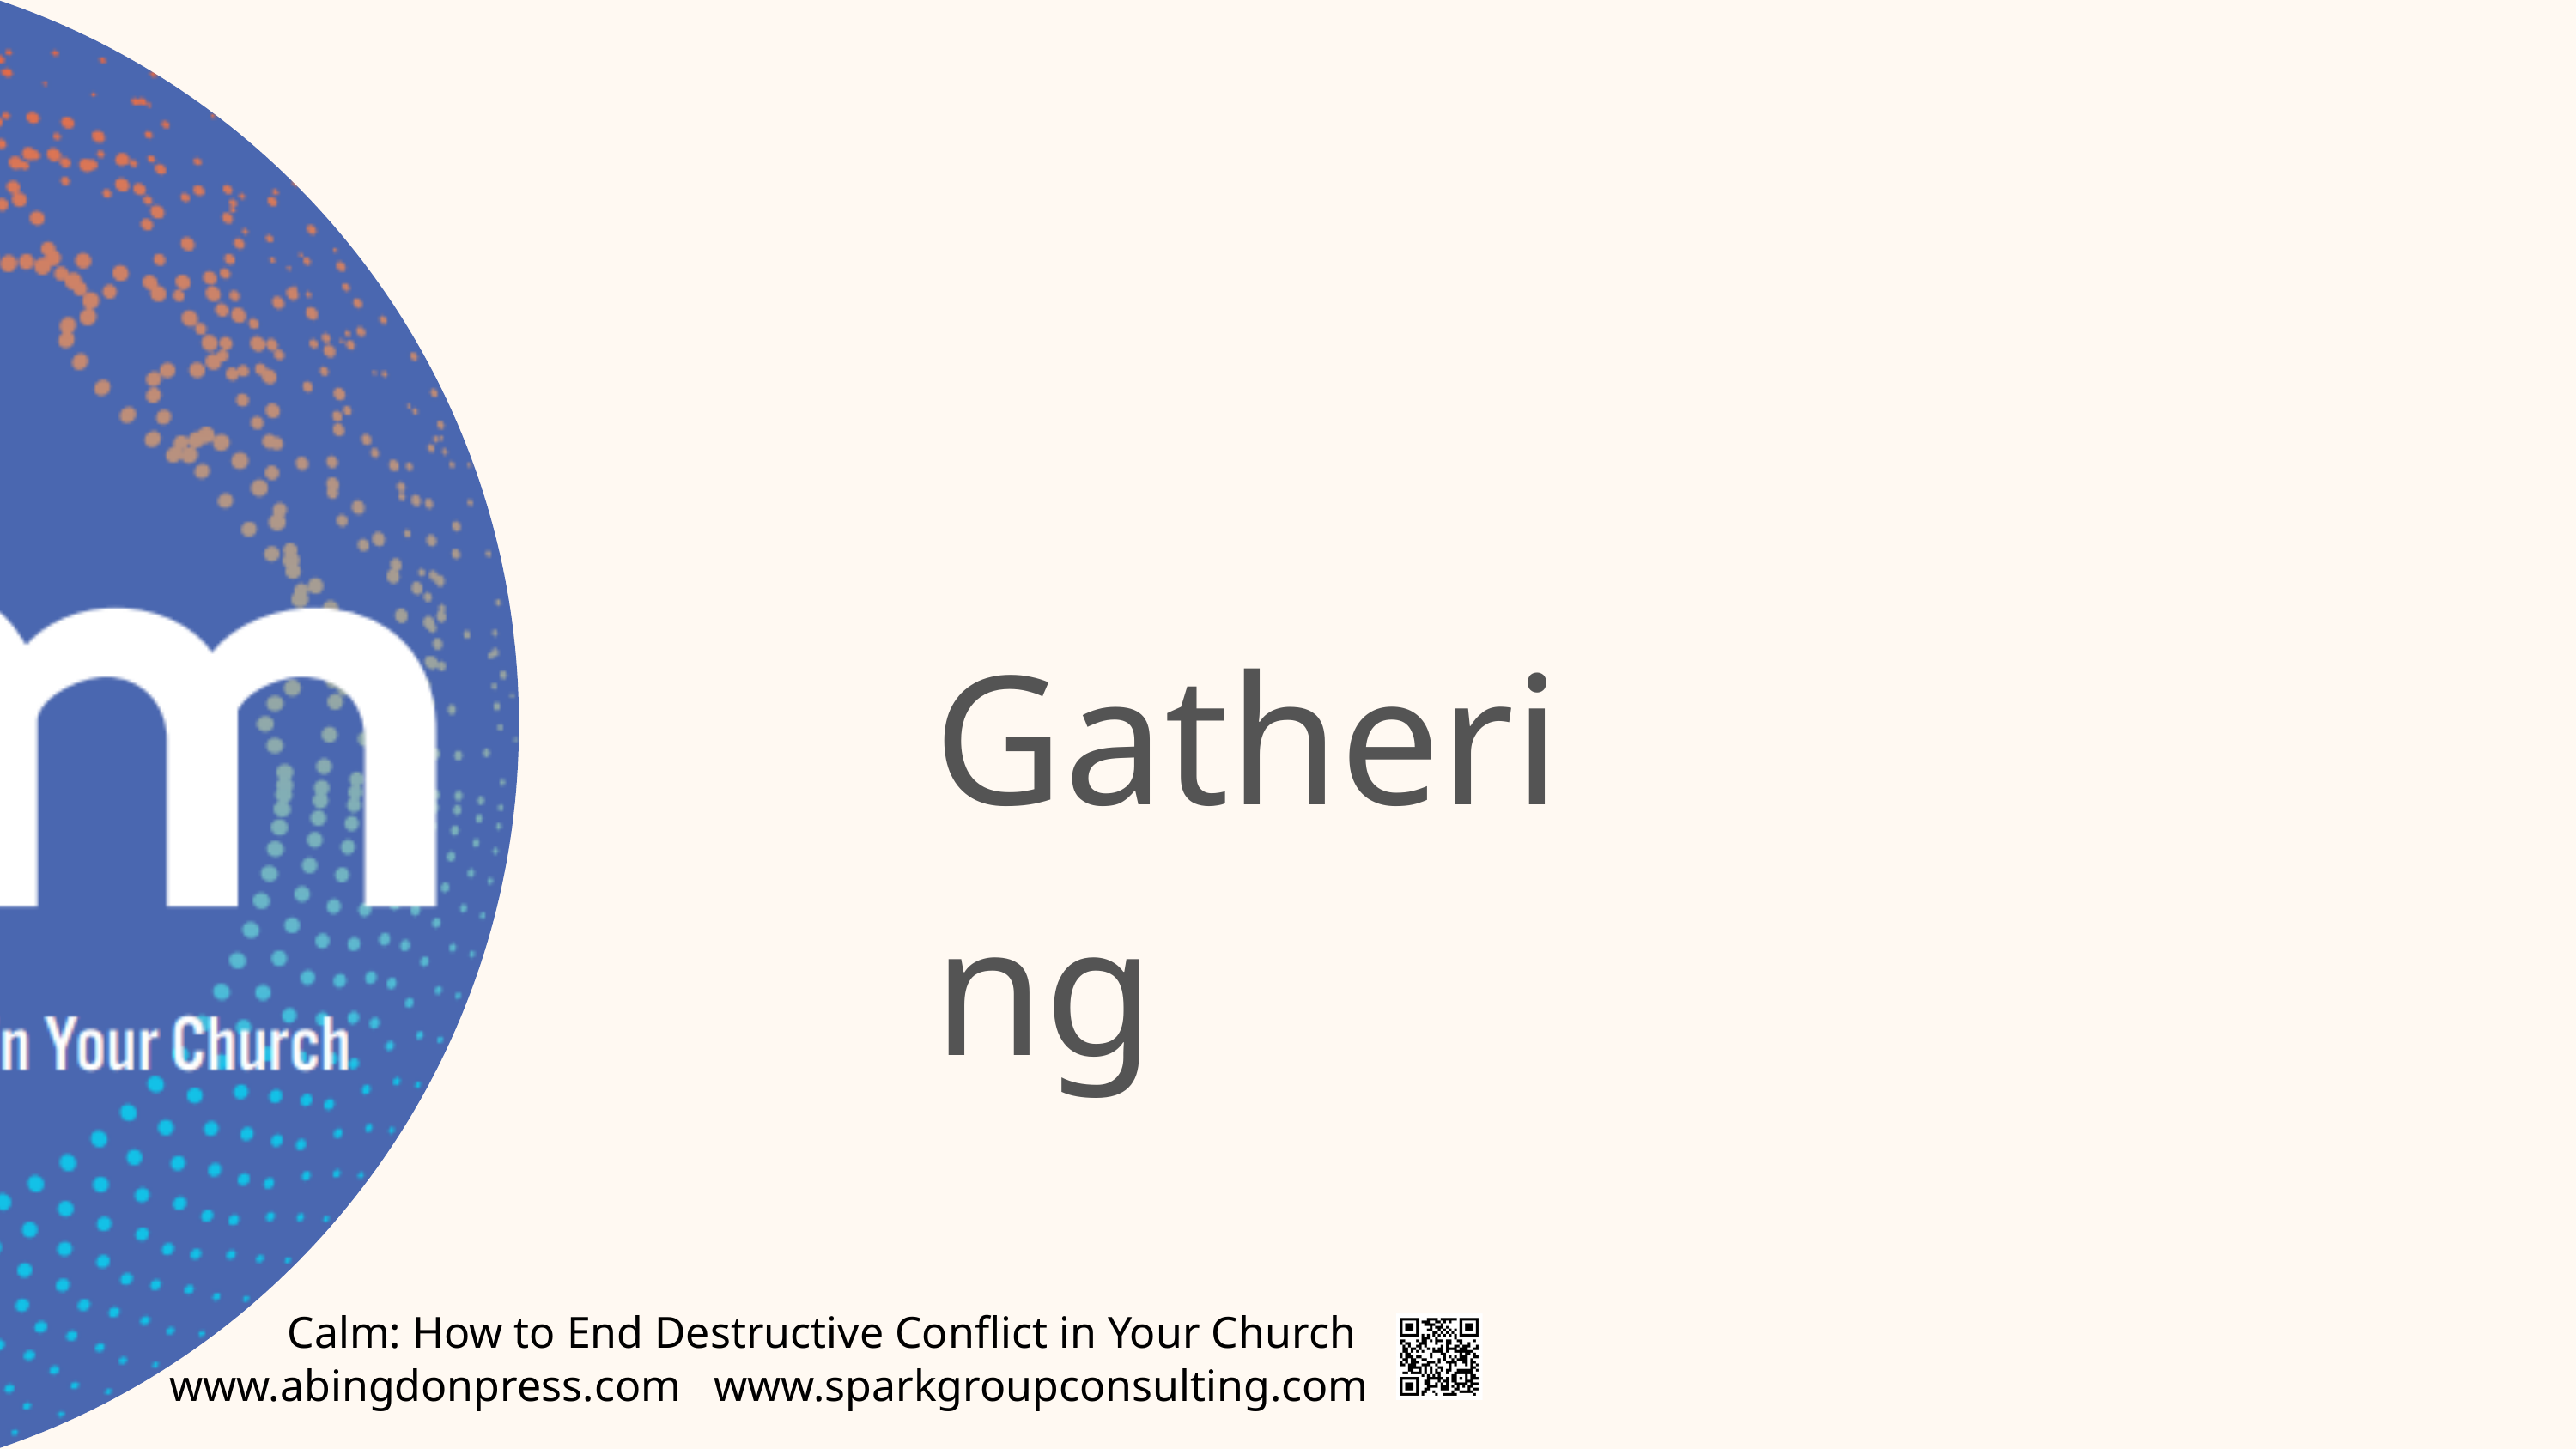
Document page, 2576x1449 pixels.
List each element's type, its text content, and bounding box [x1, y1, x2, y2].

text_box Gathering [933, 590, 1642, 1092]
text_box www.abingdonpress.com [524, 1357, 714, 1410]
text_box Calm: How to End Destructive Conflict in Your Church [524, 1296, 1475, 1357]
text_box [0, 0, 519, 1449]
text_box [1418, 1313, 1483, 1400]
text_box www.sparkgroupconsulting.com [714, 1357, 1418, 1410]
